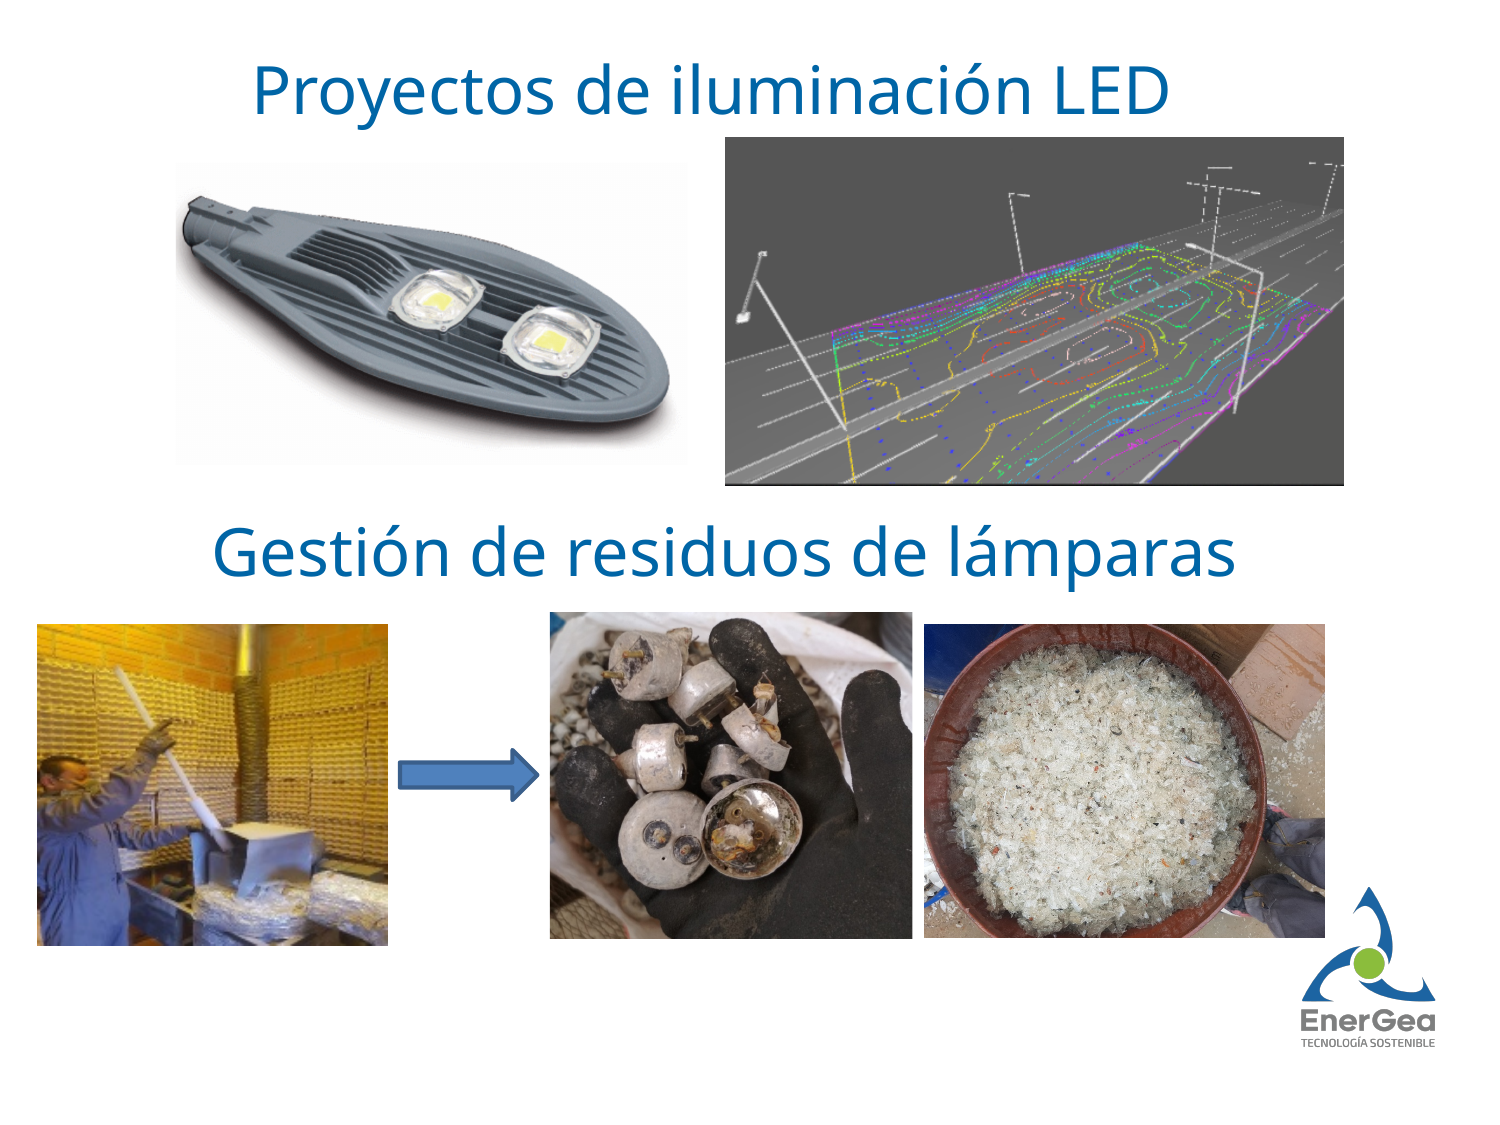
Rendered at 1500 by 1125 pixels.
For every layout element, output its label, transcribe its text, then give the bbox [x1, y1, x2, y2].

picture [176, 56, 688, 570]
text_box [397, 748, 540, 802]
picture [724, 137, 1344, 486]
picture [37, 624, 388, 946]
picture [549, 612, 913, 939]
text_box Gestión de residuos de lámparas [150, 487, 1300, 613]
title Proyectos de iluminación LED [162, 24, 1263, 150]
picture [924, 624, 1436, 1050]
